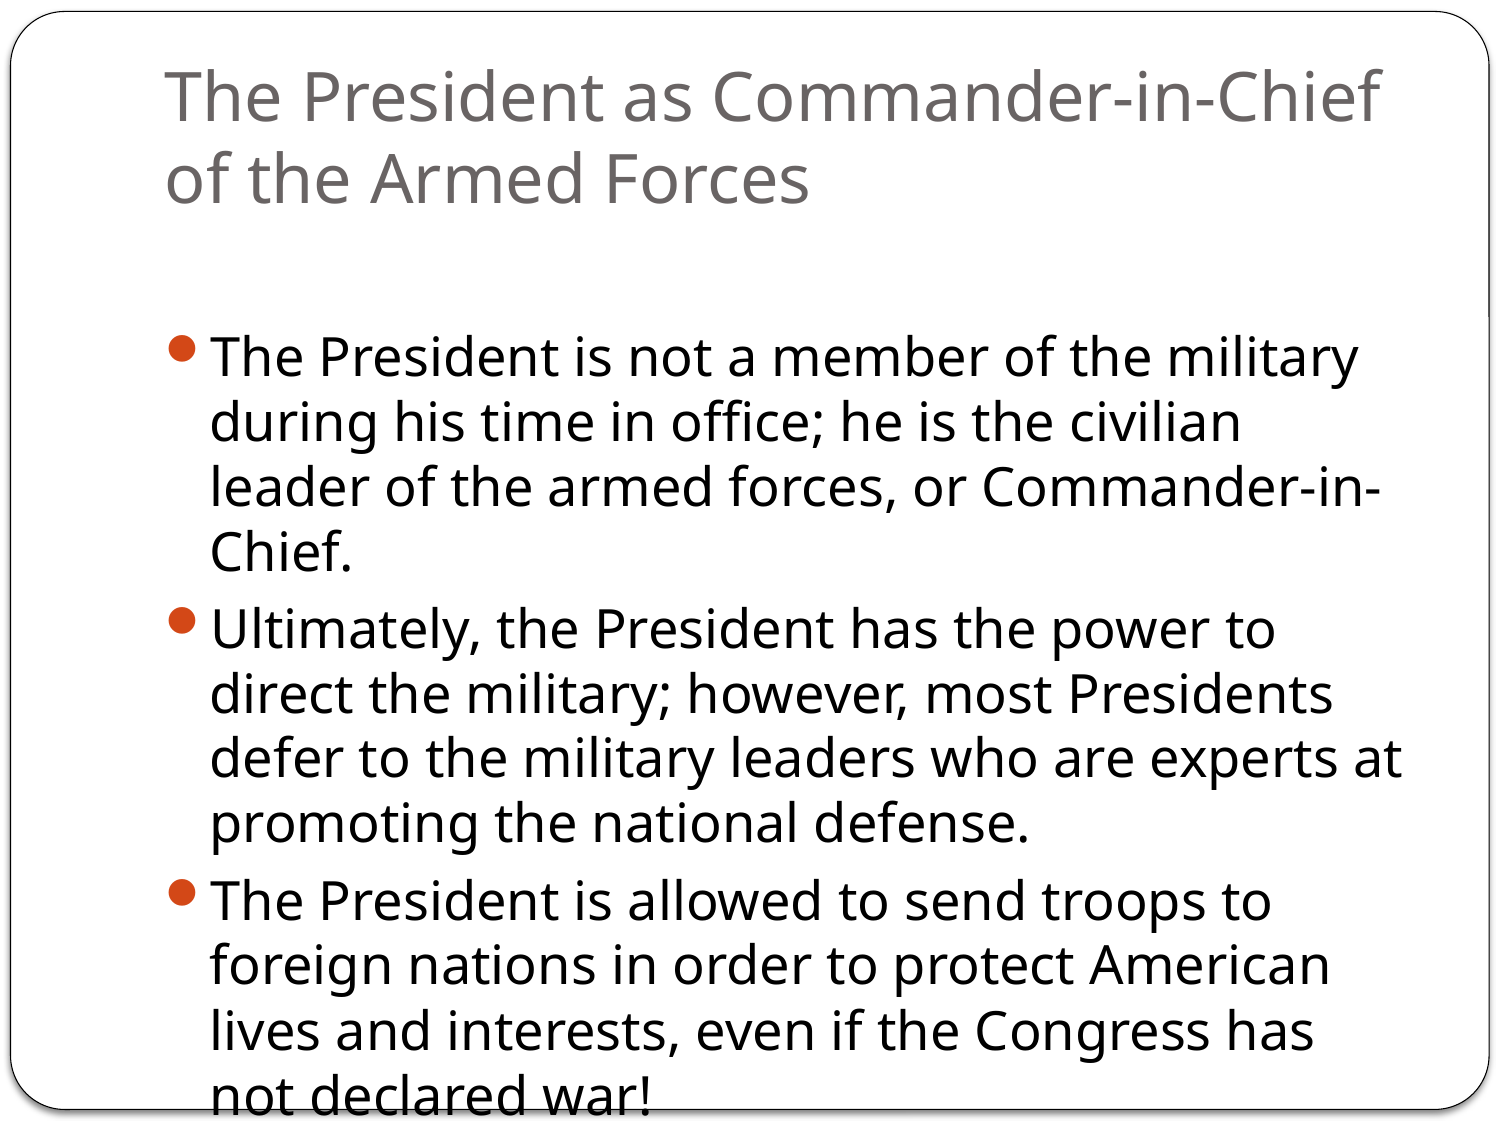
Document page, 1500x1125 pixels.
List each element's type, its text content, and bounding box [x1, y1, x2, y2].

list The President is not a member of the military during his time in office; he is the civilian leader of the armed forces, or Commander-in-Chief. Ultimately, the President has the power to direct the military; however, most Presidents defer to the military leaders who are experts at promoting the national defense. The President is allowed to send troops to foreign nations in order to protect American lives and interests, even if the Congress has not declared war! [150, 237, 1425, 988]
title The President as Commander-in-Chief of the Armed Forces [150, 45, 1425, 233]
